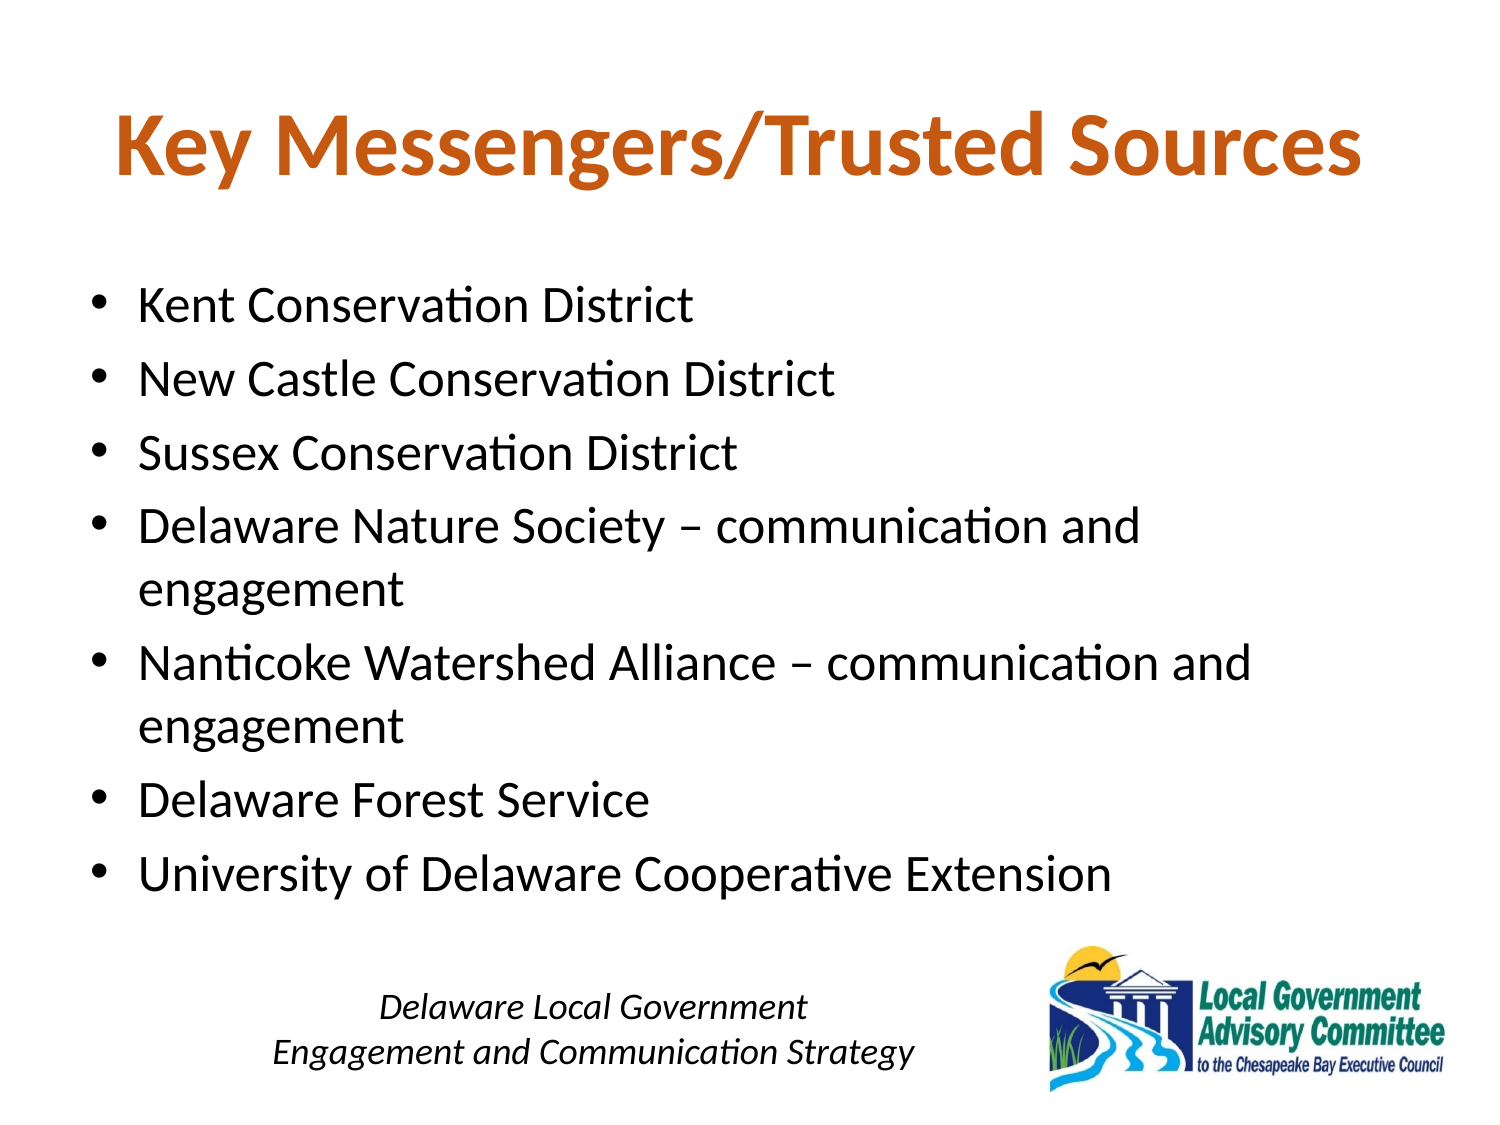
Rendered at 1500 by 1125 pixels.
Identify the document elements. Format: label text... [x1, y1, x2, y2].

list Kent Conservation District New Castle Conservation District Sussex Conservation District Delaware Nature Society – communication and engagement Nanticoke Watershed Alliance – communication and engagement Delaware Forest Service University of Delaware Cooperative Extension [75, 262, 1425, 917]
text_box Delaware Local Government Engagement and Communication Strategy [176, 974, 1020, 1080]
picture [1048, 946, 1445, 1092]
title Key Messengers/Trusted Sources [75, 45, 1425, 233]
